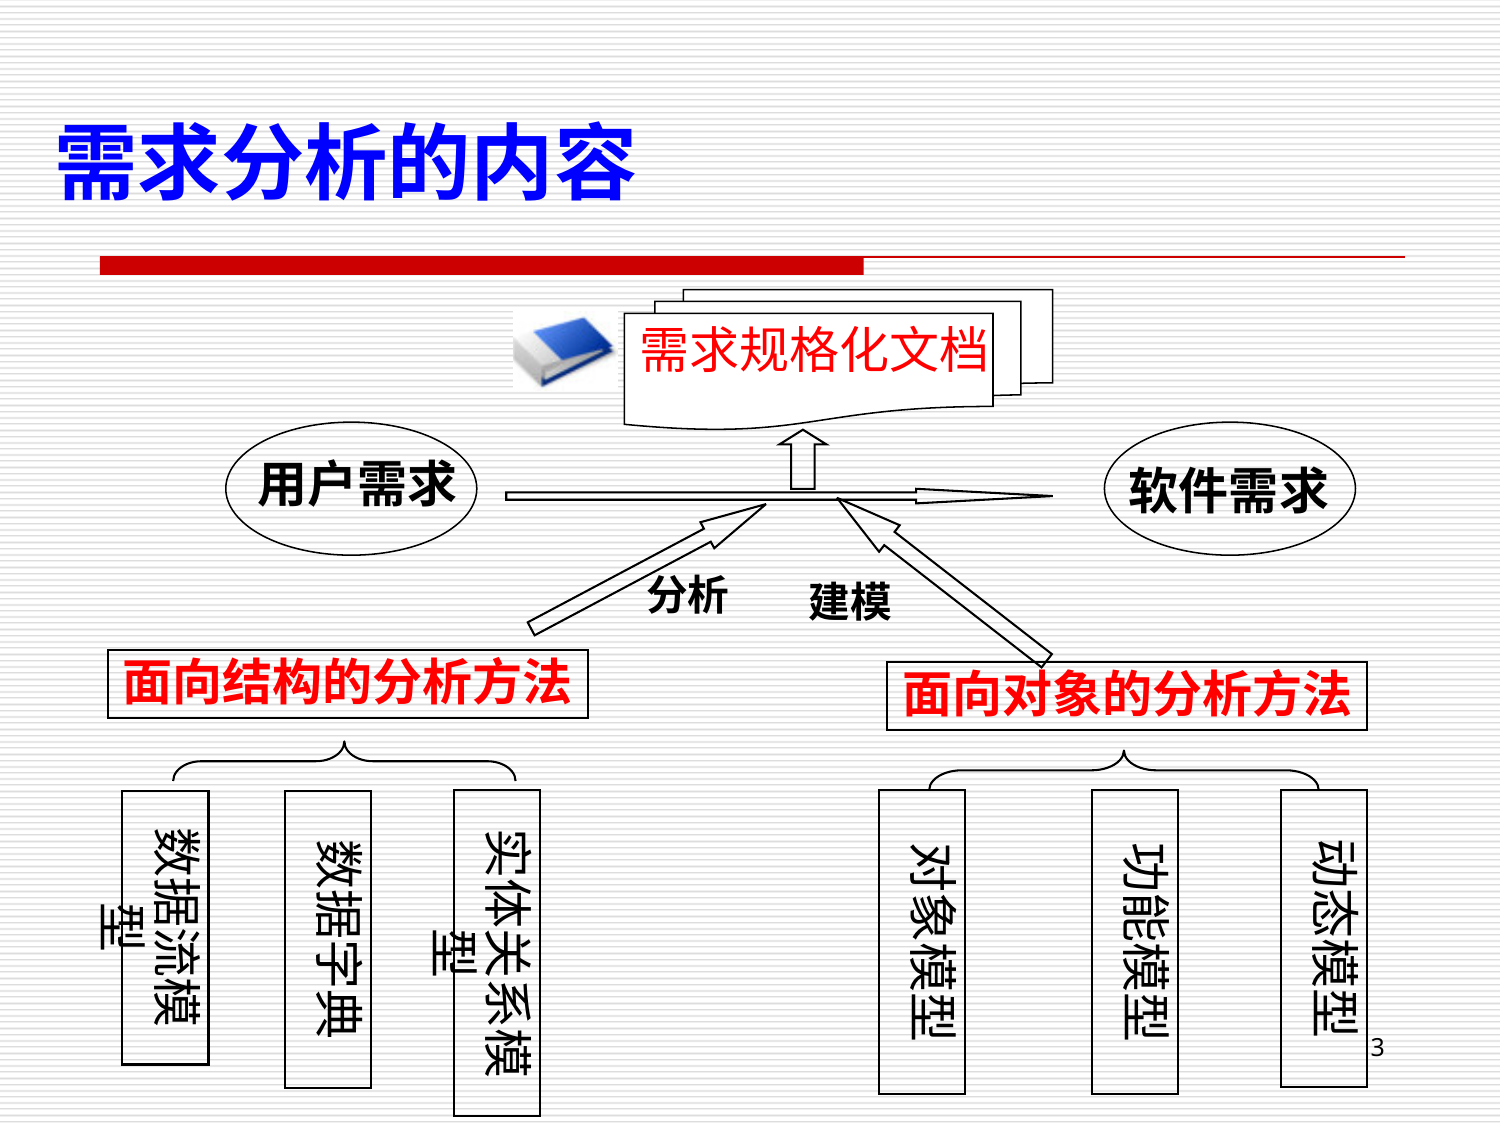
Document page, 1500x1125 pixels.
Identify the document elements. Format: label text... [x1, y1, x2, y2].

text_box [1104, 421, 1356, 556]
picture [0, 0, 1500, 1125]
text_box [225, 421, 478, 556]
text_box 建模 [793, 568, 907, 634]
text_box 数据字典 [284, 791, 371, 1088]
text_box 需求规格化文档 [624, 311, 1005, 387]
text_box [506, 488, 1053, 504]
text_box 动态模型 [1280, 790, 1367, 1087]
text_box [836, 497, 1052, 668]
text_box 分析 [631, 561, 745, 626]
text_box 面向结构的分析方法 [107, 649, 588, 719]
text_box 面向对象的分析方法 [887, 661, 1367, 731]
text_box [779, 429, 827, 489]
text_box 实体关系模型 [453, 790, 541, 1117]
text_box 对象模型 [879, 790, 966, 1094]
text_box 需求分析的内容 [40, 82, 765, 218]
text_box [643, 504, 767, 561]
text_box [624, 289, 1053, 430]
slide_number 3 [1074, 1024, 1401, 1103]
text_box 数据流模型 [122, 791, 209, 1065]
text_box [929, 750, 1319, 791]
text_box 功能模型 [1091, 790, 1179, 1094]
text_box [527, 567, 631, 636]
text_box [173, 741, 516, 782]
